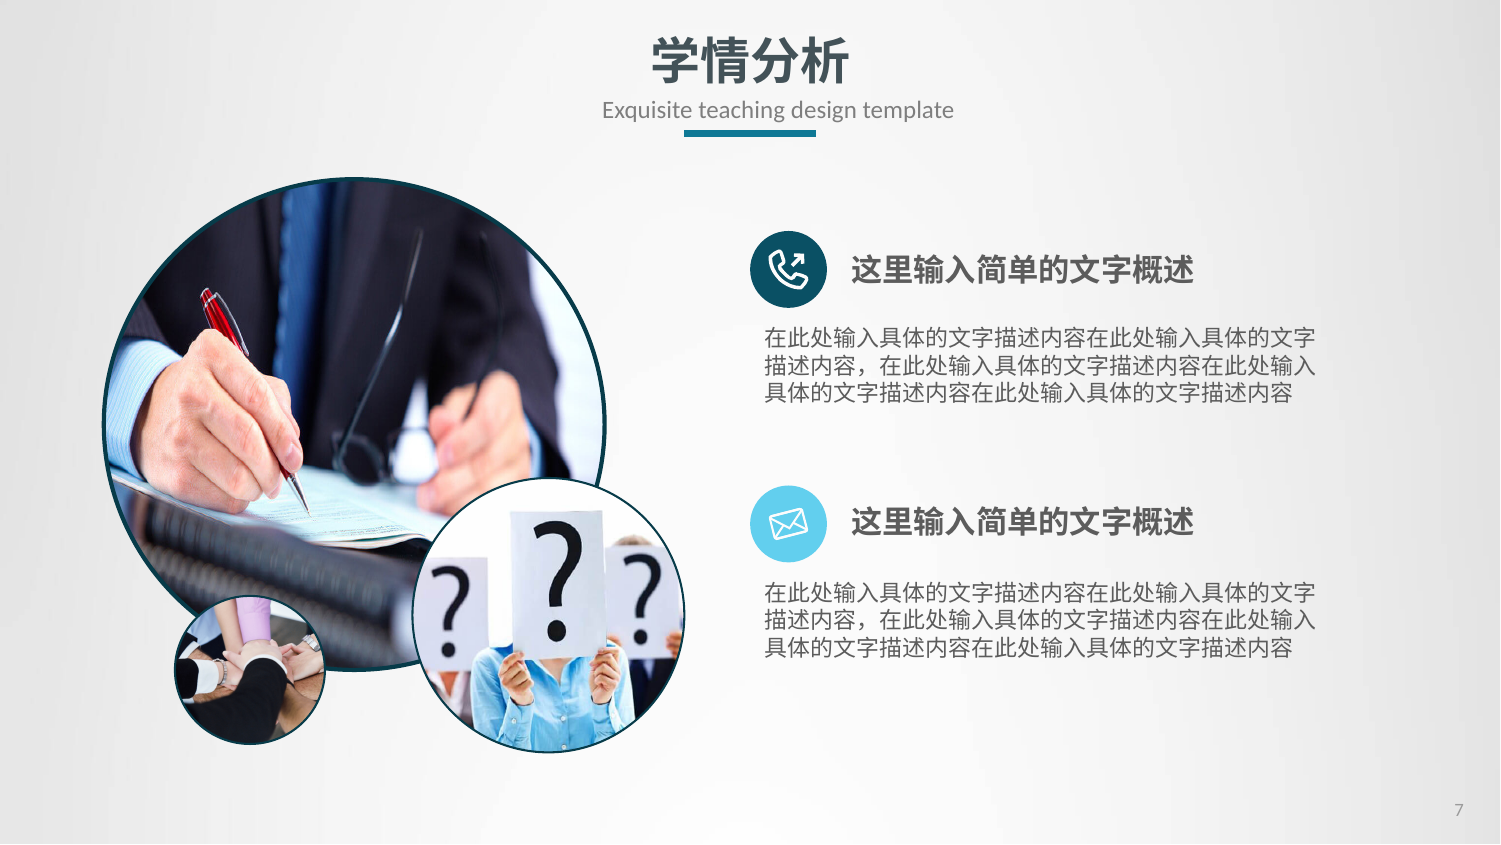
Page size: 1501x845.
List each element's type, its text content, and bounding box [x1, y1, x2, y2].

picture [0, 0, 1501, 844]
text_box [173, 594, 326, 746]
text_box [750, 495, 1354, 670]
title 学情分析 [226, 0, 1275, 120]
text_box [102, 178, 606, 671]
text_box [750, 485, 827, 495]
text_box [750, 230, 827, 242]
slide_number 17 [1421, 785, 1476, 833]
text_box Exquisite teaching design template [590, 88, 967, 130]
text_box [411, 476, 686, 754]
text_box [750, 242, 1354, 415]
